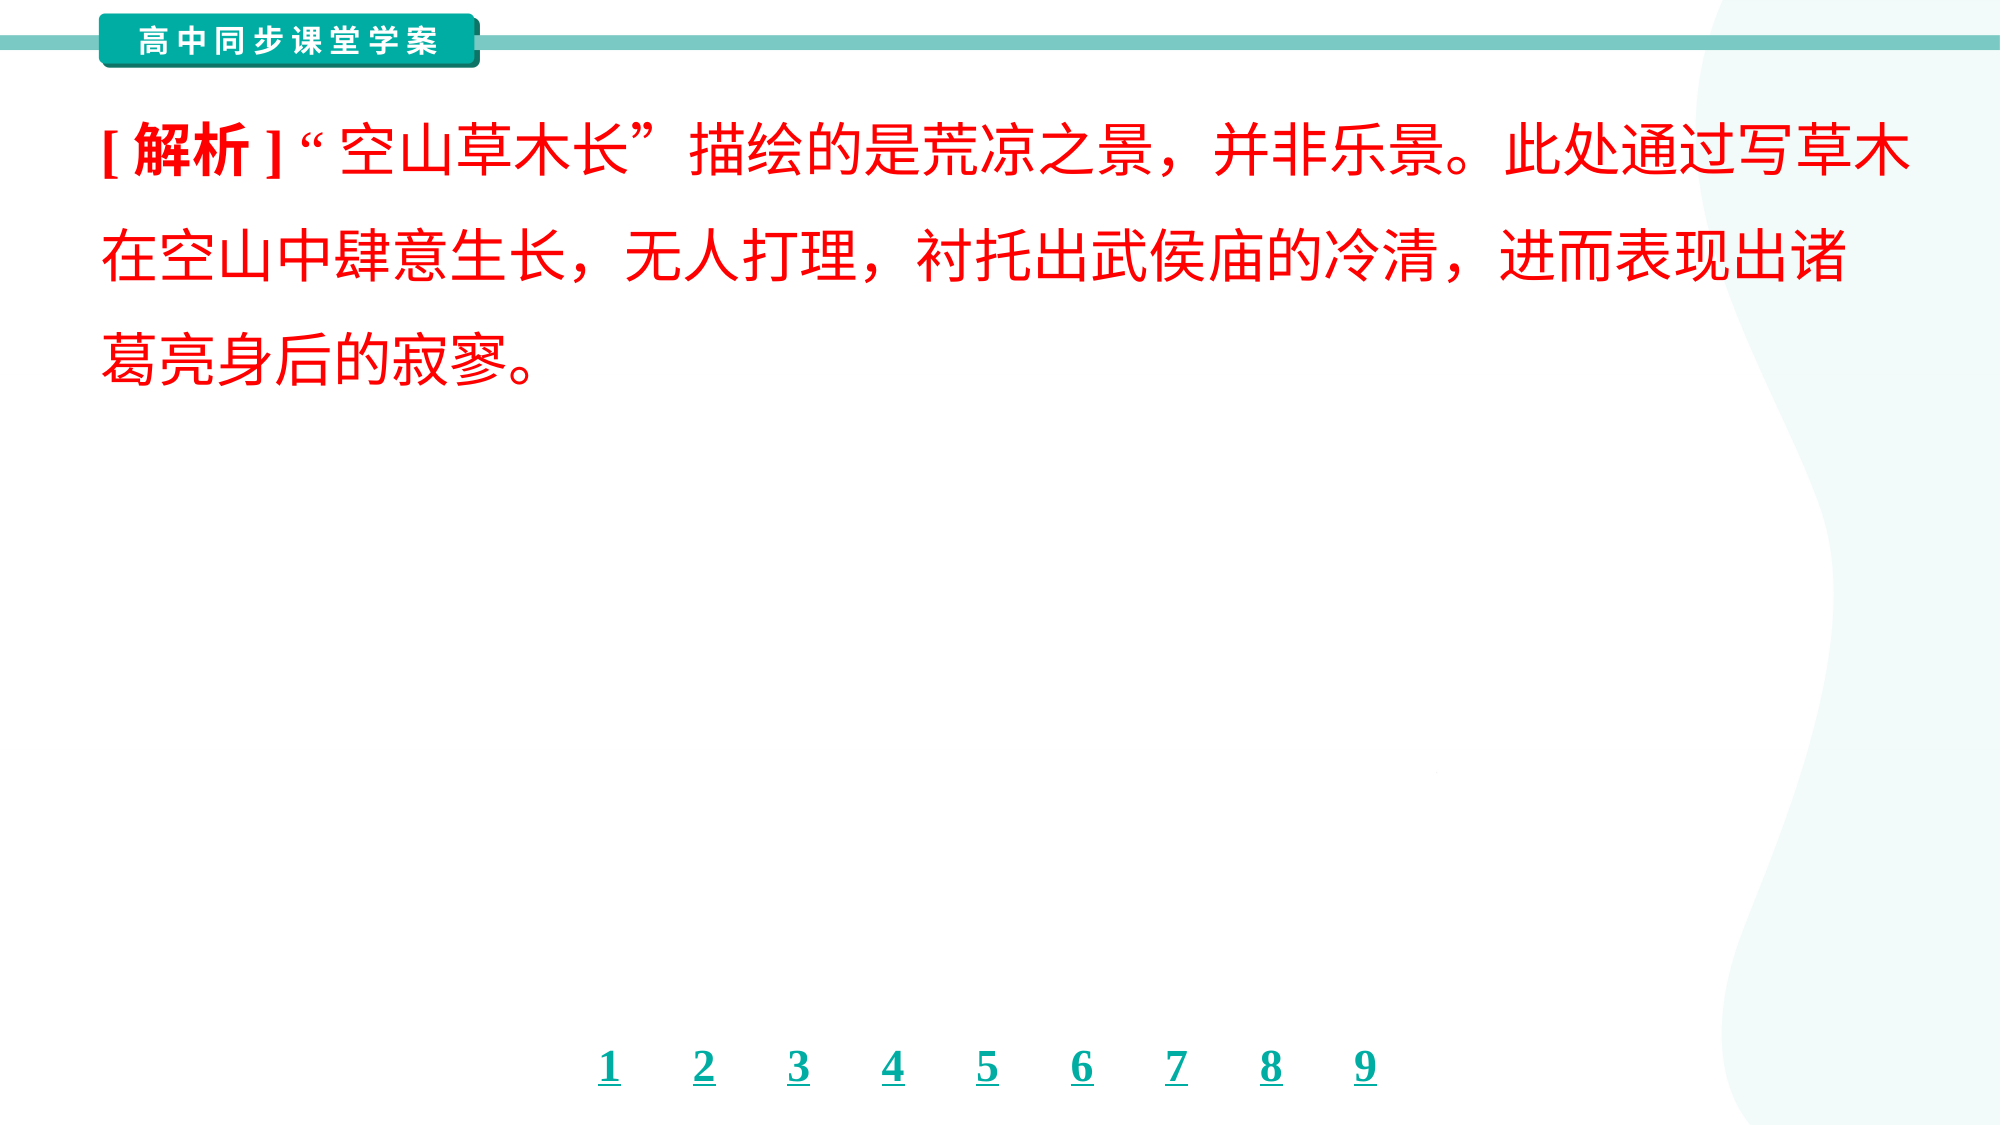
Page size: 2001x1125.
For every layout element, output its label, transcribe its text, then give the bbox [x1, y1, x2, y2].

picture [0, 0, 2000, 1125]
text_box [解析] “空山草木长”描绘的是荒凉之景，并非乐景。此处通过写草木 在空山中肆意生长，无人打理，衬托出武侯庙的冷清，进而表现出诸 葛亮身后的寂寥。 [100, 76, 1899, 383]
